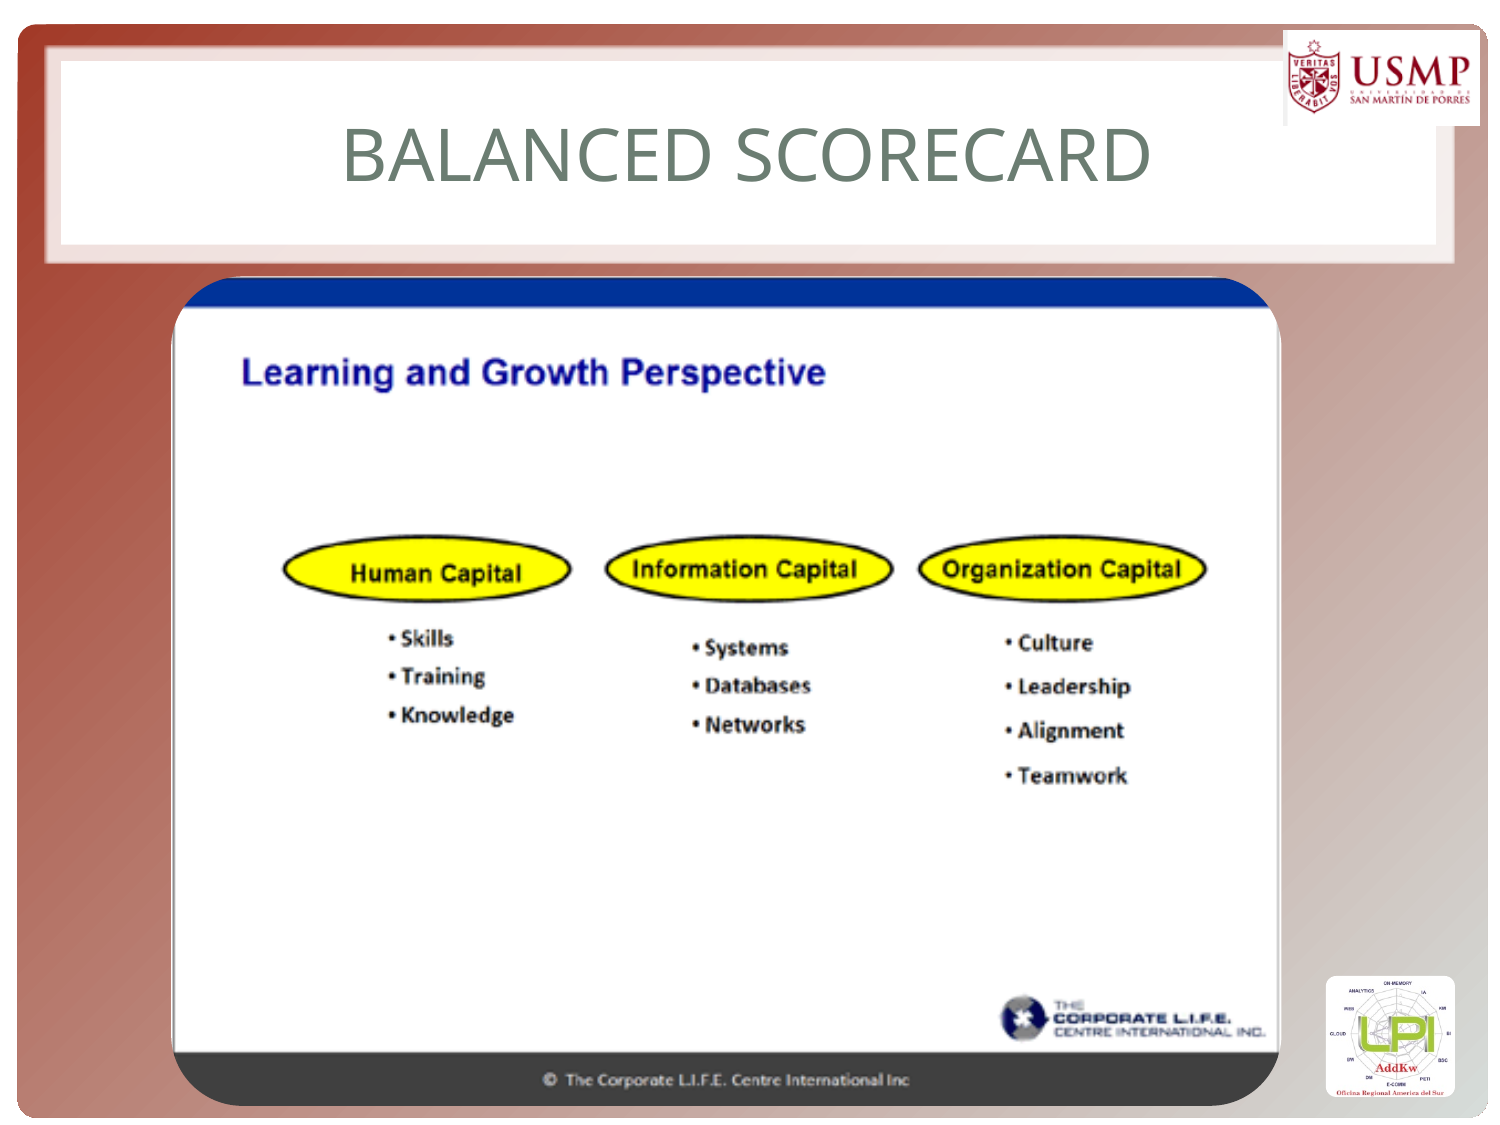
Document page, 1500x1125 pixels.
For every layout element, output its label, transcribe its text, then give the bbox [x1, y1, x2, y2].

picture [1325, 975, 1455, 1097]
title Balanced Scorecard [69, 66, 1425, 238]
picture [170, 276, 1282, 1107]
picture [1283, 30, 1480, 126]
